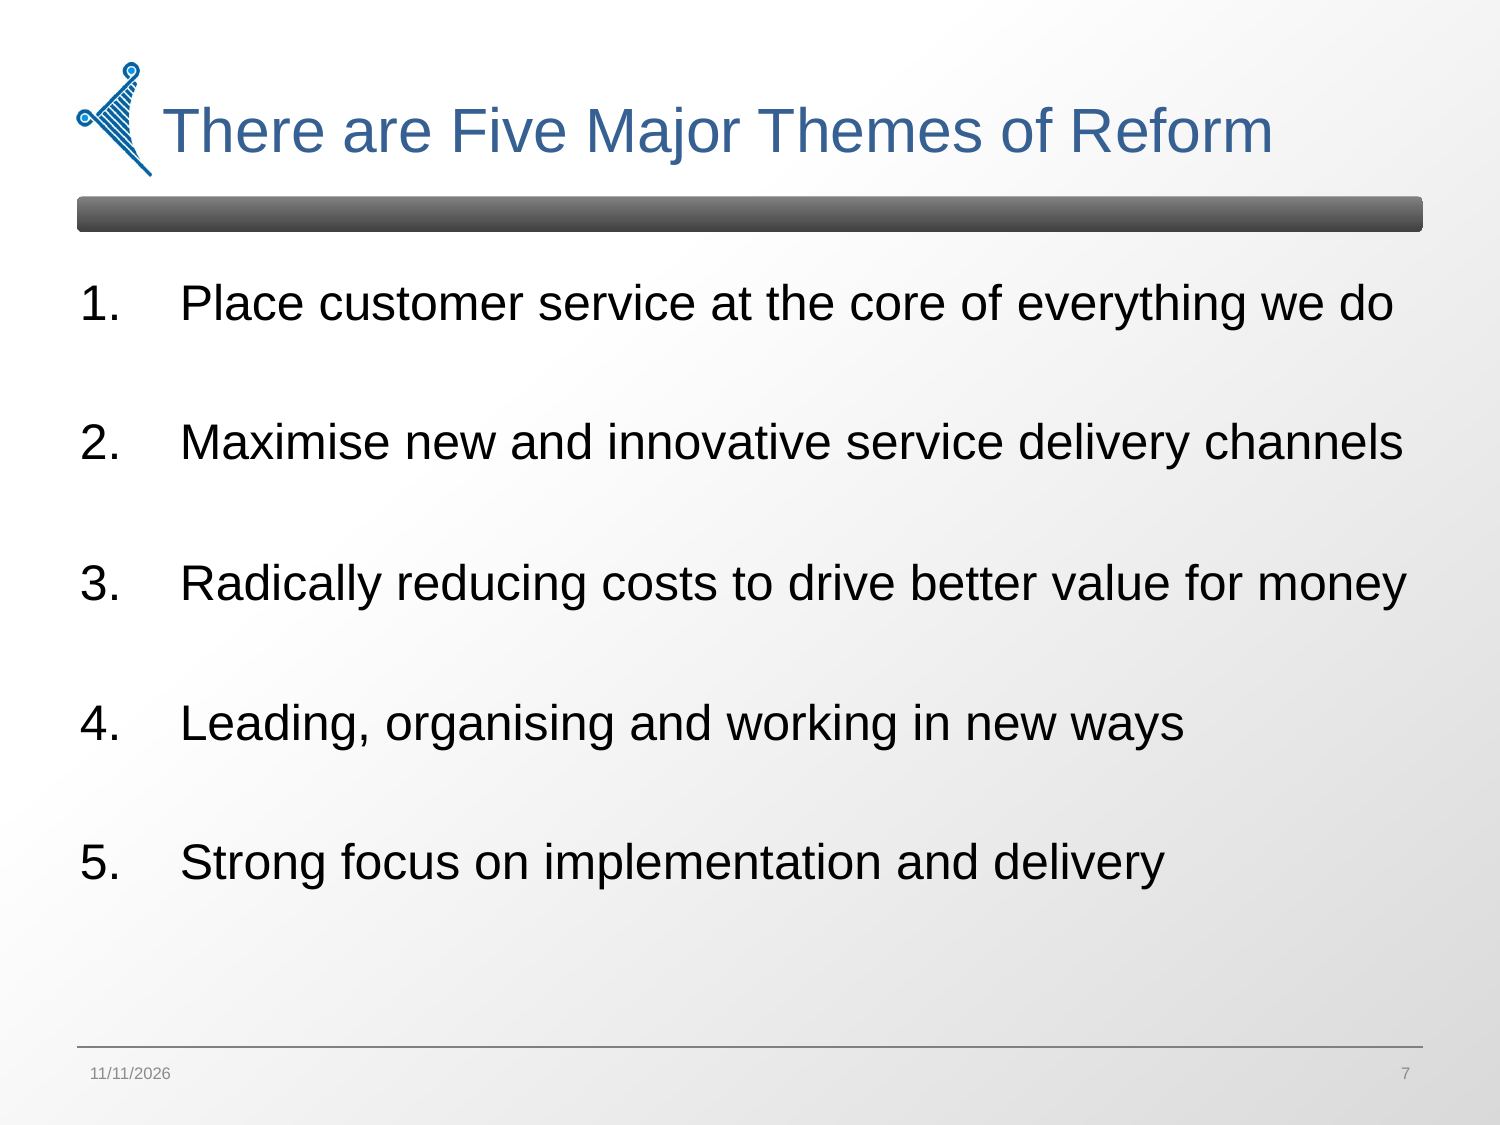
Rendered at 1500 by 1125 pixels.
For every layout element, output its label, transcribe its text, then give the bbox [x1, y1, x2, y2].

picture [76, 62, 152, 177]
text_box 7 [1074, 1042, 1425, 1103]
title There are Five Major Themes of Reform [147, 77, 1500, 173]
text_box 05/12/2011 [75, 1042, 425, 1103]
list Place customer service at the core of everything we do Maximise new and innovative service delivery channels Radically reducing costs to drive better value for money Leading, organising and working in new ways Strong focus on implementation and delivery [64, 262, 1437, 1006]
